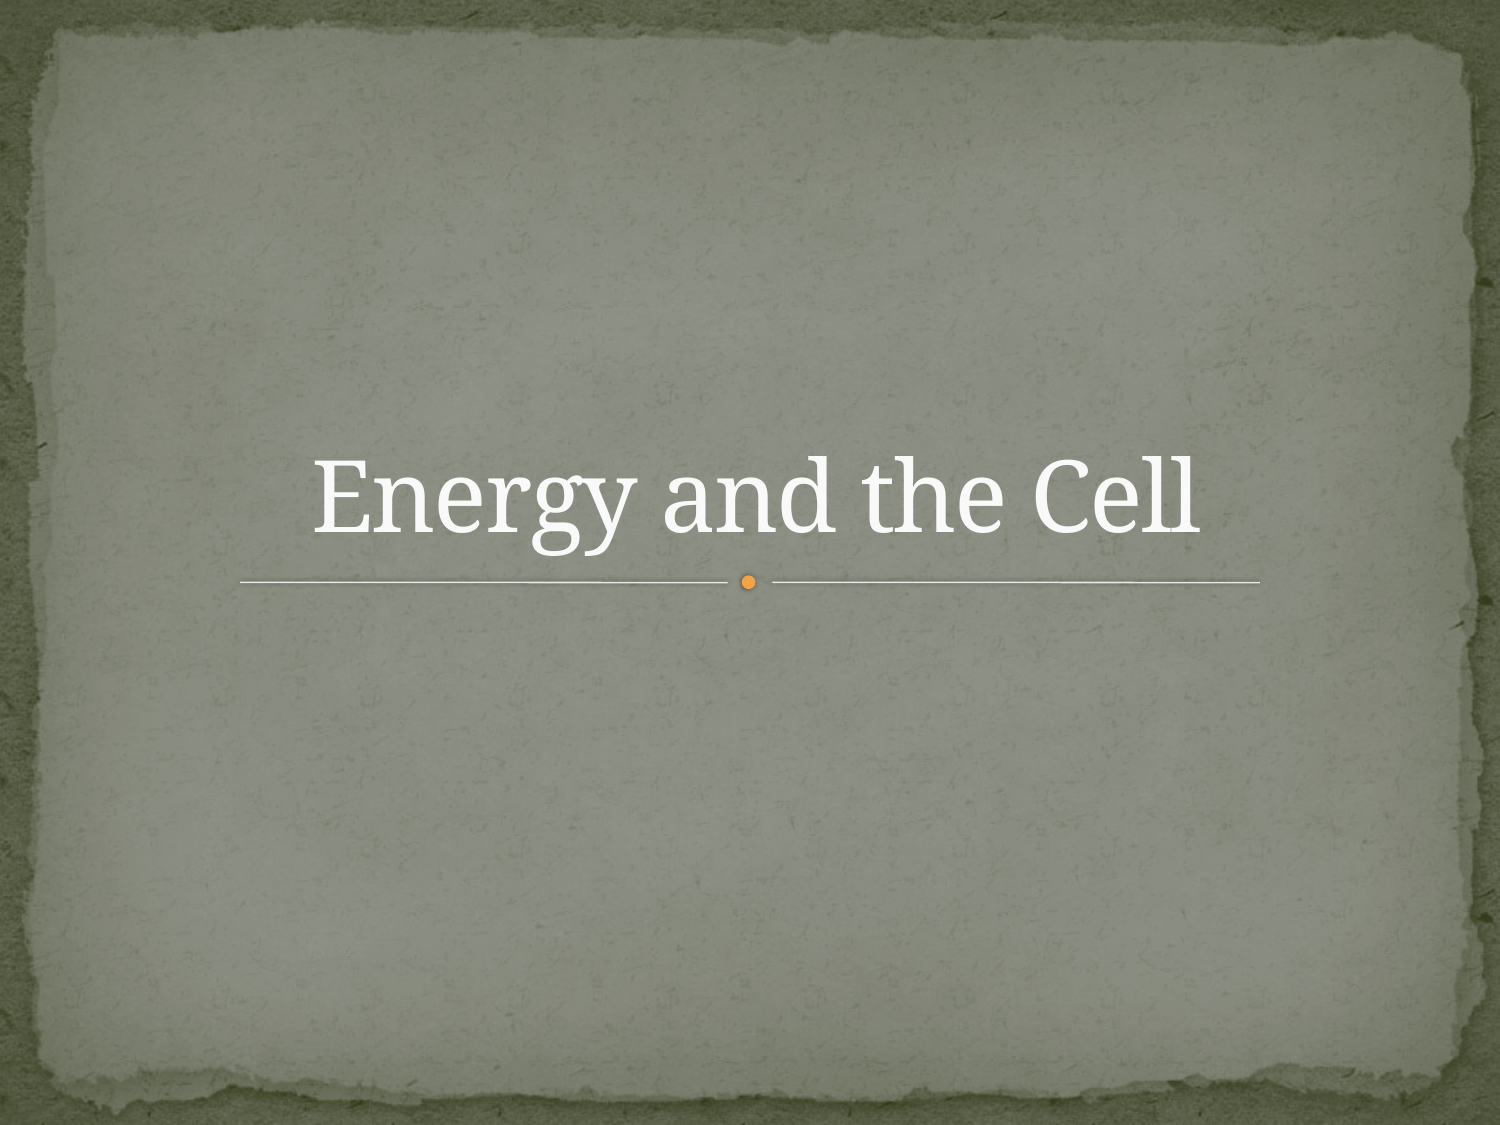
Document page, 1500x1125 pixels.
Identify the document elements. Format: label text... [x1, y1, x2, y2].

title Energy and the Cell [74, 235, 1438, 561]
